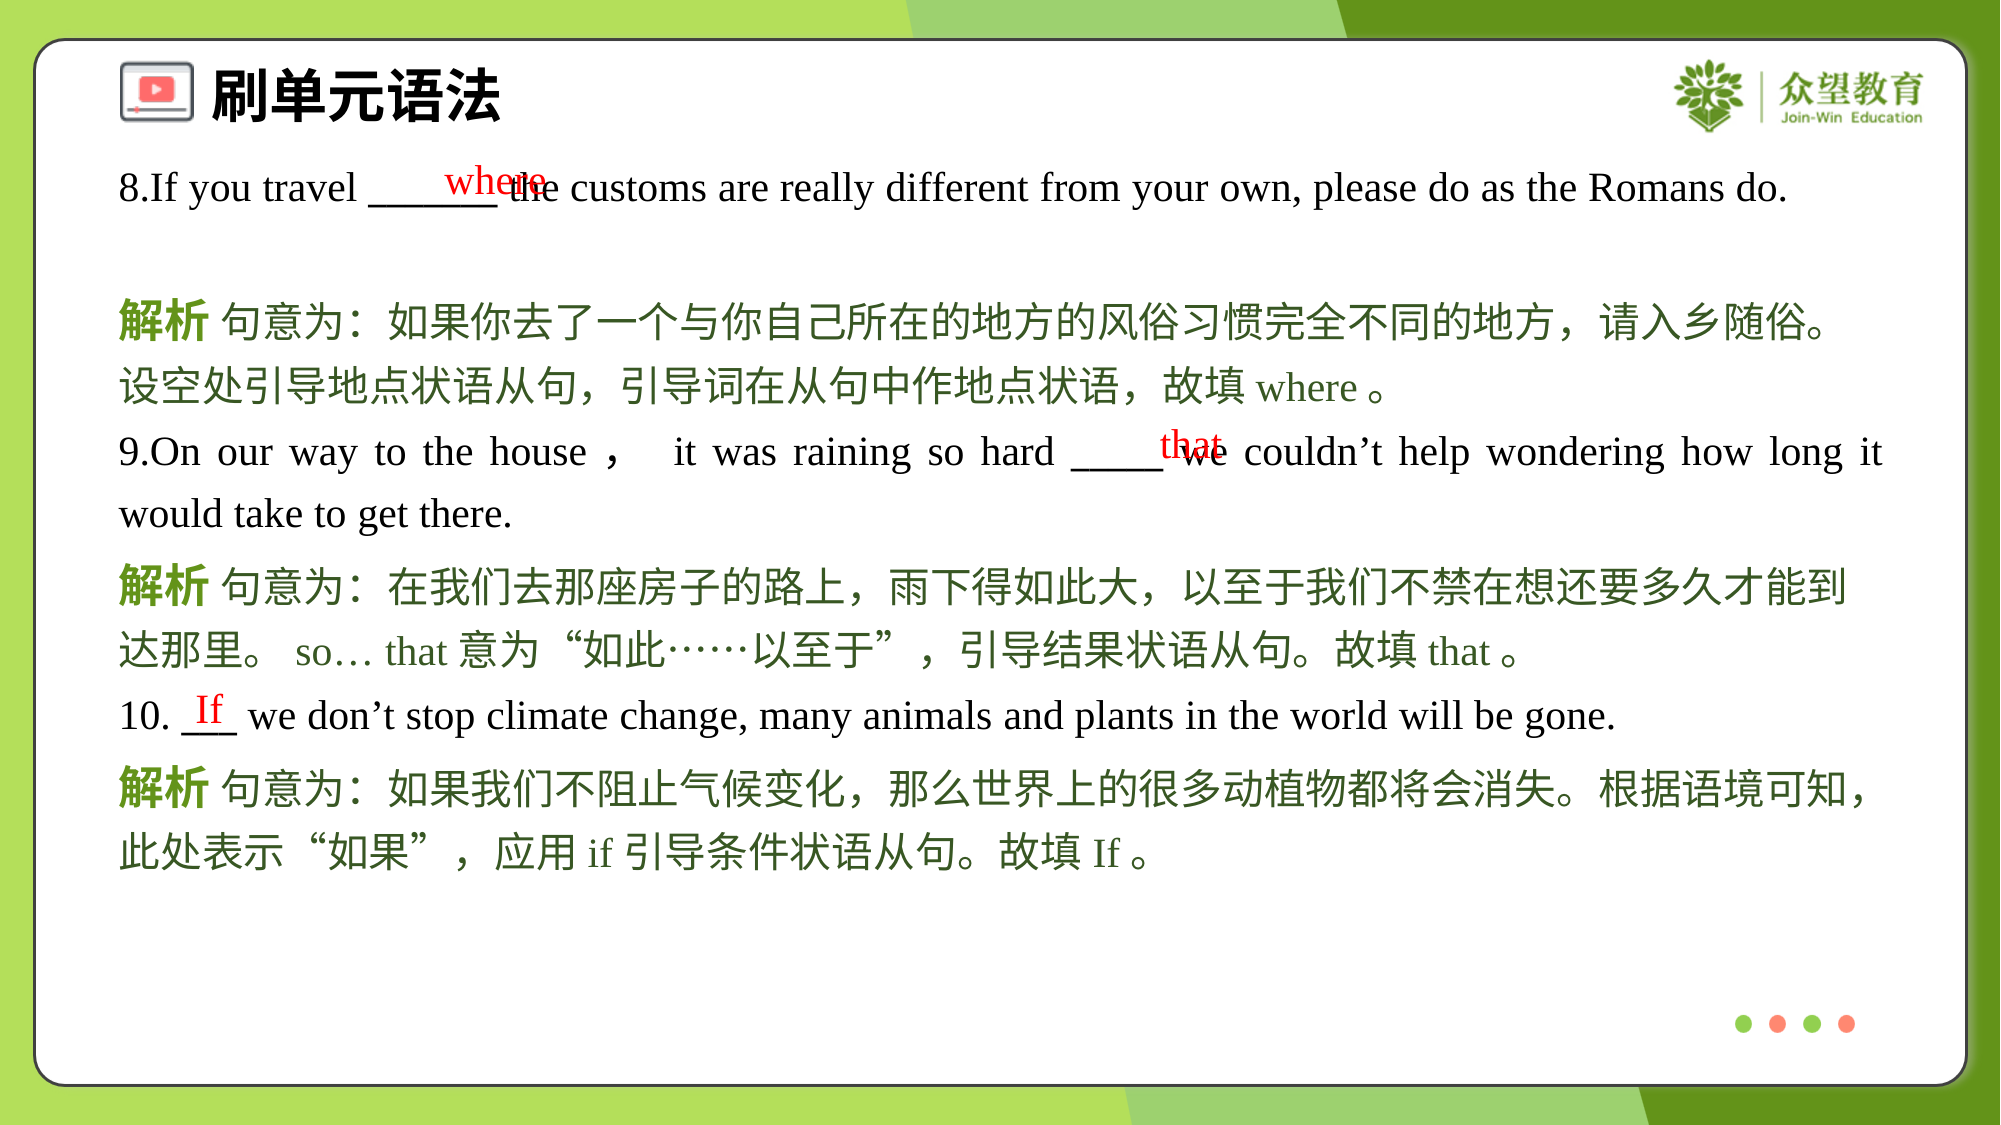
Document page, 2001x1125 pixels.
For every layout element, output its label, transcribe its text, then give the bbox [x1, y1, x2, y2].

text_box If [190, 669, 228, 727]
picture [0, 0, 2000, 1125]
text_box 10. ___ we don’t stop climate change, many animals and plants in the world will be gone. [118, 675, 1883, 733]
text_box 8.If you travel _______ the customs are really different from your own, please do as the Romans do. [118, 146, 1883, 267]
text_box 解析 句意为：在我们去那座房子的路上，雨下得如此大，以至于我们不禁在想还要多久才能到达那里。so… that意为“如此……以至于”，引导结果状语从句。故填that。 [118, 542, 1883, 669]
text_box 解析 句意为：如果我们不阻止气候变化，那么世界上的很多动植物都将会消失。根据语境可知，此处表示“如果”，应用if引导条件状语从句。故填If。 [118, 744, 1883, 872]
text_box that [1155, 404, 1227, 463]
text_box where [439, 140, 552, 199]
text_box 9.On our way to the house， it was raining so hard _____ we couldn’t help wondering how long it would take to get there. [118, 411, 1883, 531]
text_box 解析 句意为：如果你去了一个与你自己所在的地方的风俗习惯完全不同的地方，请入乡随俗。设空处引导地点状语从句，引导词在从句中作地点状语，故填where。 [118, 278, 1883, 405]
